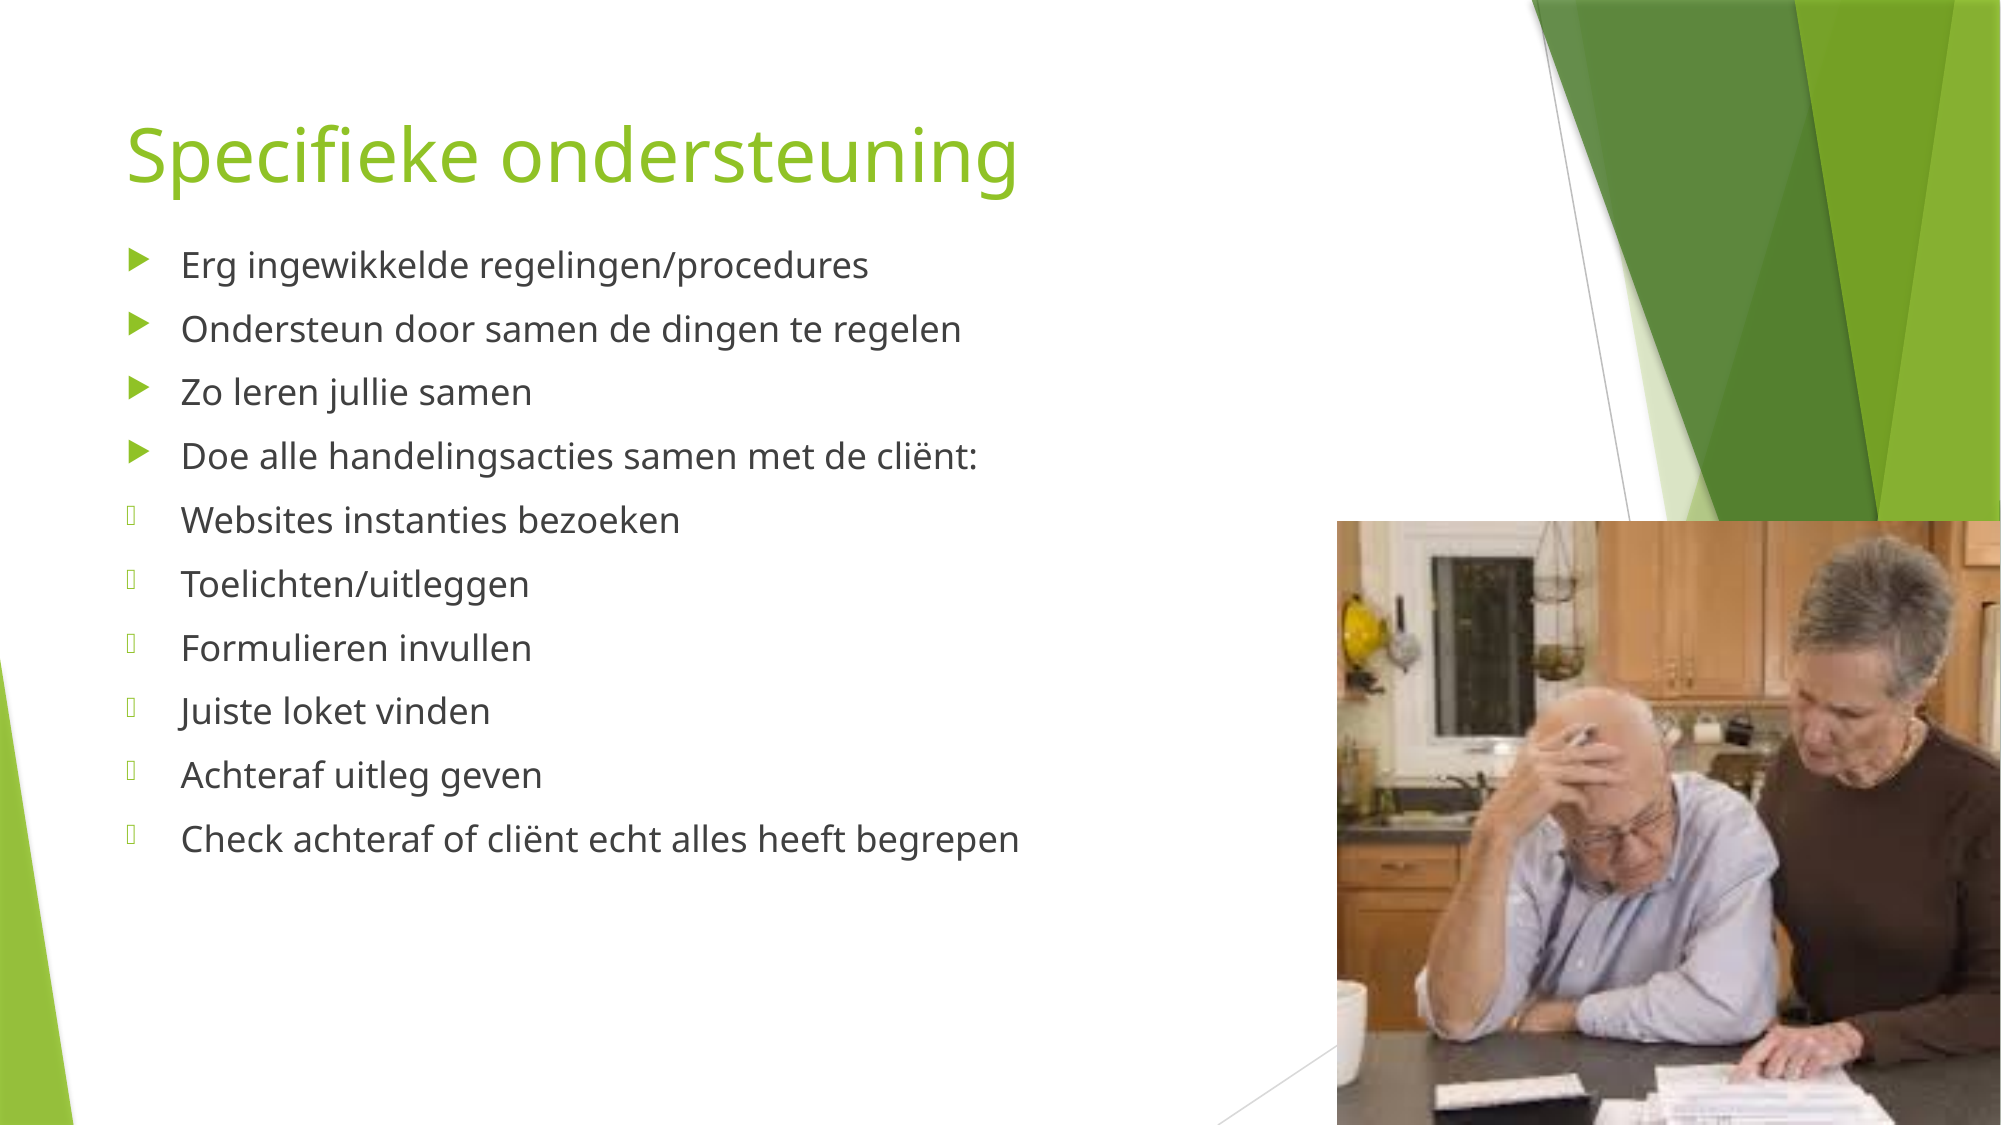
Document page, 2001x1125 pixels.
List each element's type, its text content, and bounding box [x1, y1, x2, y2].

list Erg ingewikkelde regelingen/procedures Ondersteun door samen de dingen te regelen Zo leren jullie samen Doe alle handelingsacties samen met de cliënt: Websites instanties bezoeken Toelichten/uitleggen Formulieren invullen Juiste loket vinden Achteraf uitleg geven Check achteraf of cliënt echt alles heeft begrepen [111, 234, 1522, 872]
title Specifieke ondersteuning [111, 99, 1522, 234]
picture [1337, 521, 2000, 1125]
